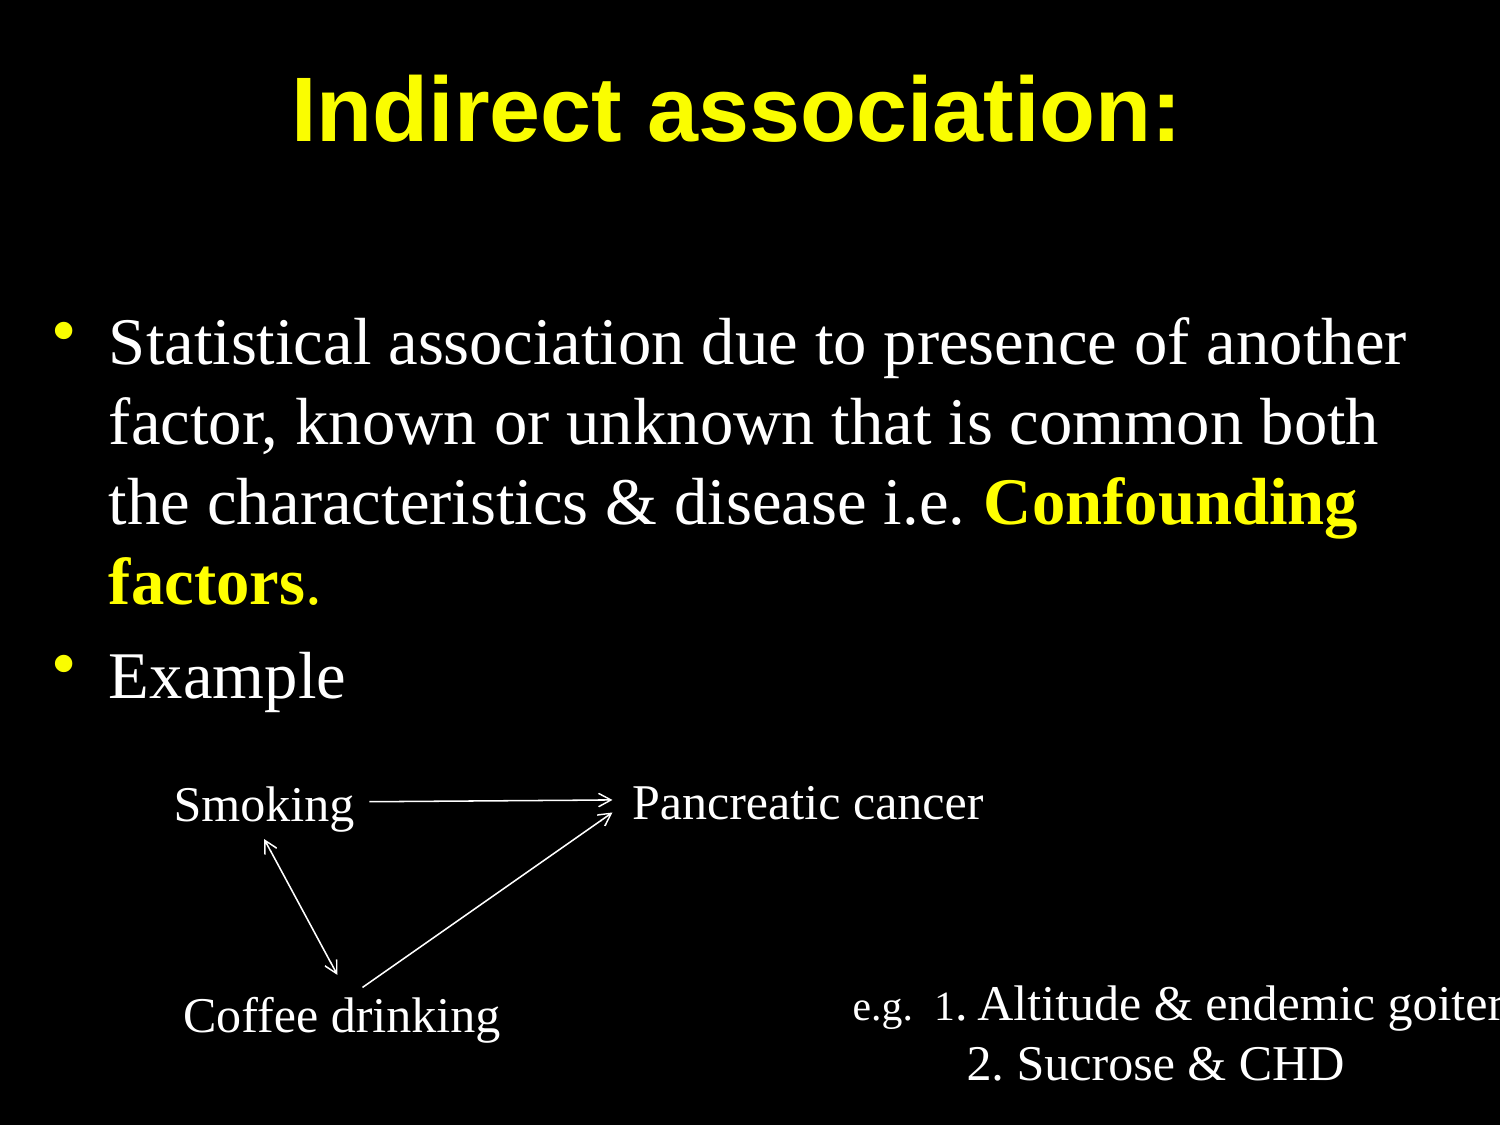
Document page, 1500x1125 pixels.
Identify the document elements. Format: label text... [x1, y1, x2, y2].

text_box e.g. 1. Altitude & endemic goiter 2. Sucrose & CHD [764, 963, 1500, 1099]
text_box Smoking [158, 764, 370, 840]
text_box Pancreatic cancer [617, 762, 999, 838]
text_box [362, 812, 613, 988]
text_box Coffee drinking [168, 974, 516, 1050]
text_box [233, 870, 357, 945]
list Statistical association due to presence of another factor, known or unknown that is common both the characteristics & disease i.e. Confounding factors. Example [37, 290, 1488, 966]
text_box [370, 799, 613, 803]
title Indirect association: [112, 65, 1388, 254]
